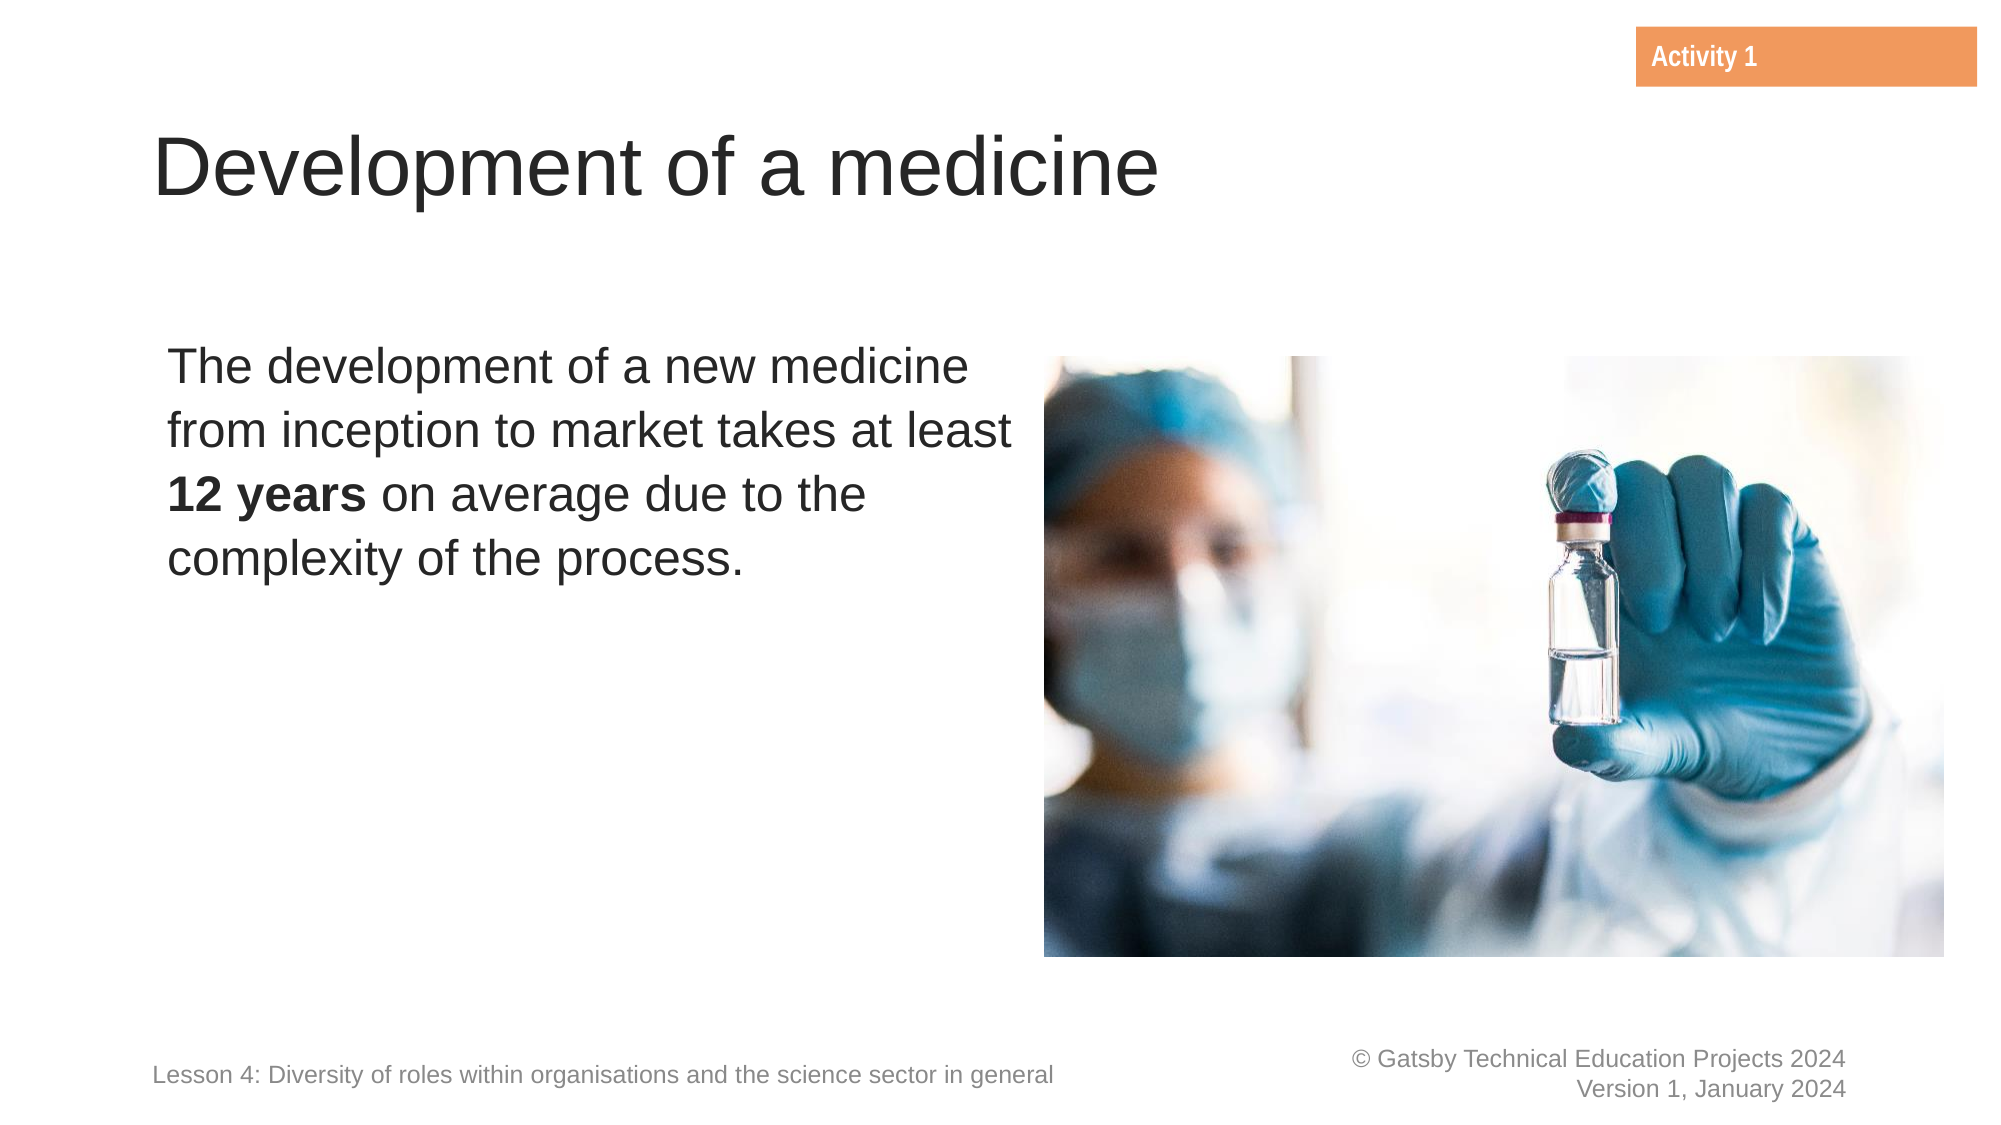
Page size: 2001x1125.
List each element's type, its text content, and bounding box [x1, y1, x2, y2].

title Development of a medicine [137, 59, 1863, 278]
list The development of a new medicine from inception to market takes at least 12 years on average due to the complexity of the process. [137, 299, 1044, 1014]
list Lesson 4: Diversity of roles within organisations and the science sector in general [137, 1042, 1181, 1103]
picture [1044, 356, 1944, 957]
list Activity 1 [1636, 26, 1978, 87]
